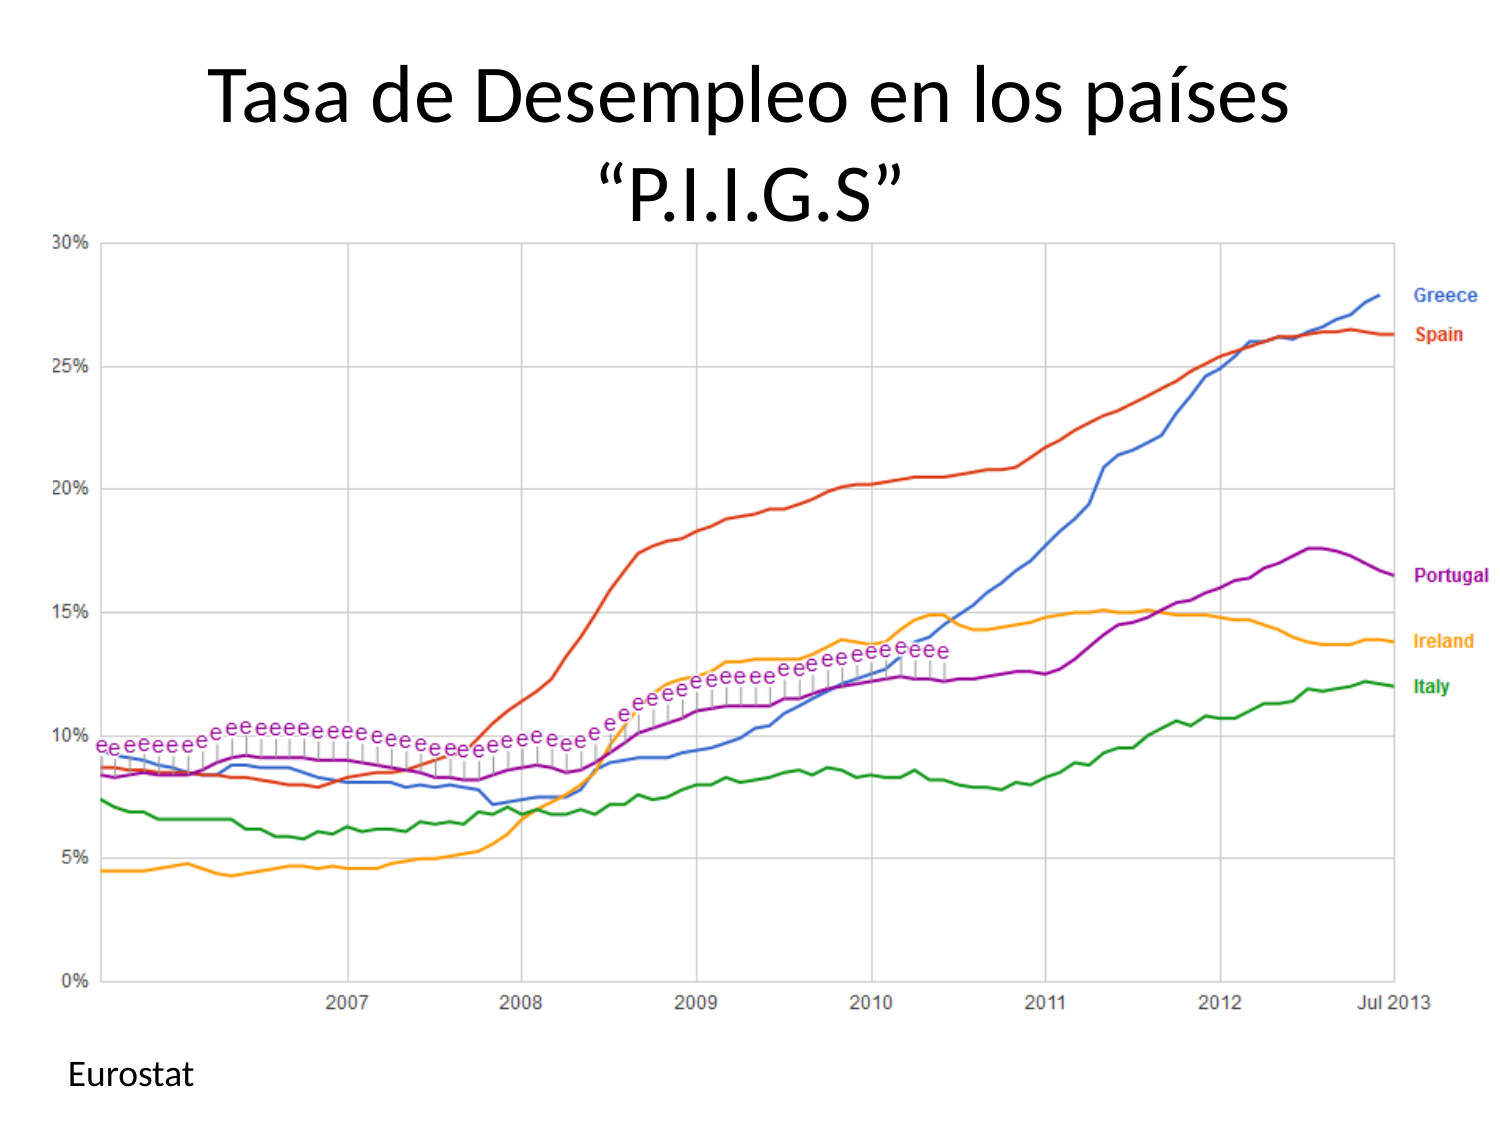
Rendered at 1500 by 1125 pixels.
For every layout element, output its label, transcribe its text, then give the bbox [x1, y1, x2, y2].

text_box Eurostat [52, 1041, 453, 1105]
text_box [52, 224, 1497, 1022]
title Tasa de Desempleo en los países “P.I.I.G.S” [75, 45, 1425, 224]
